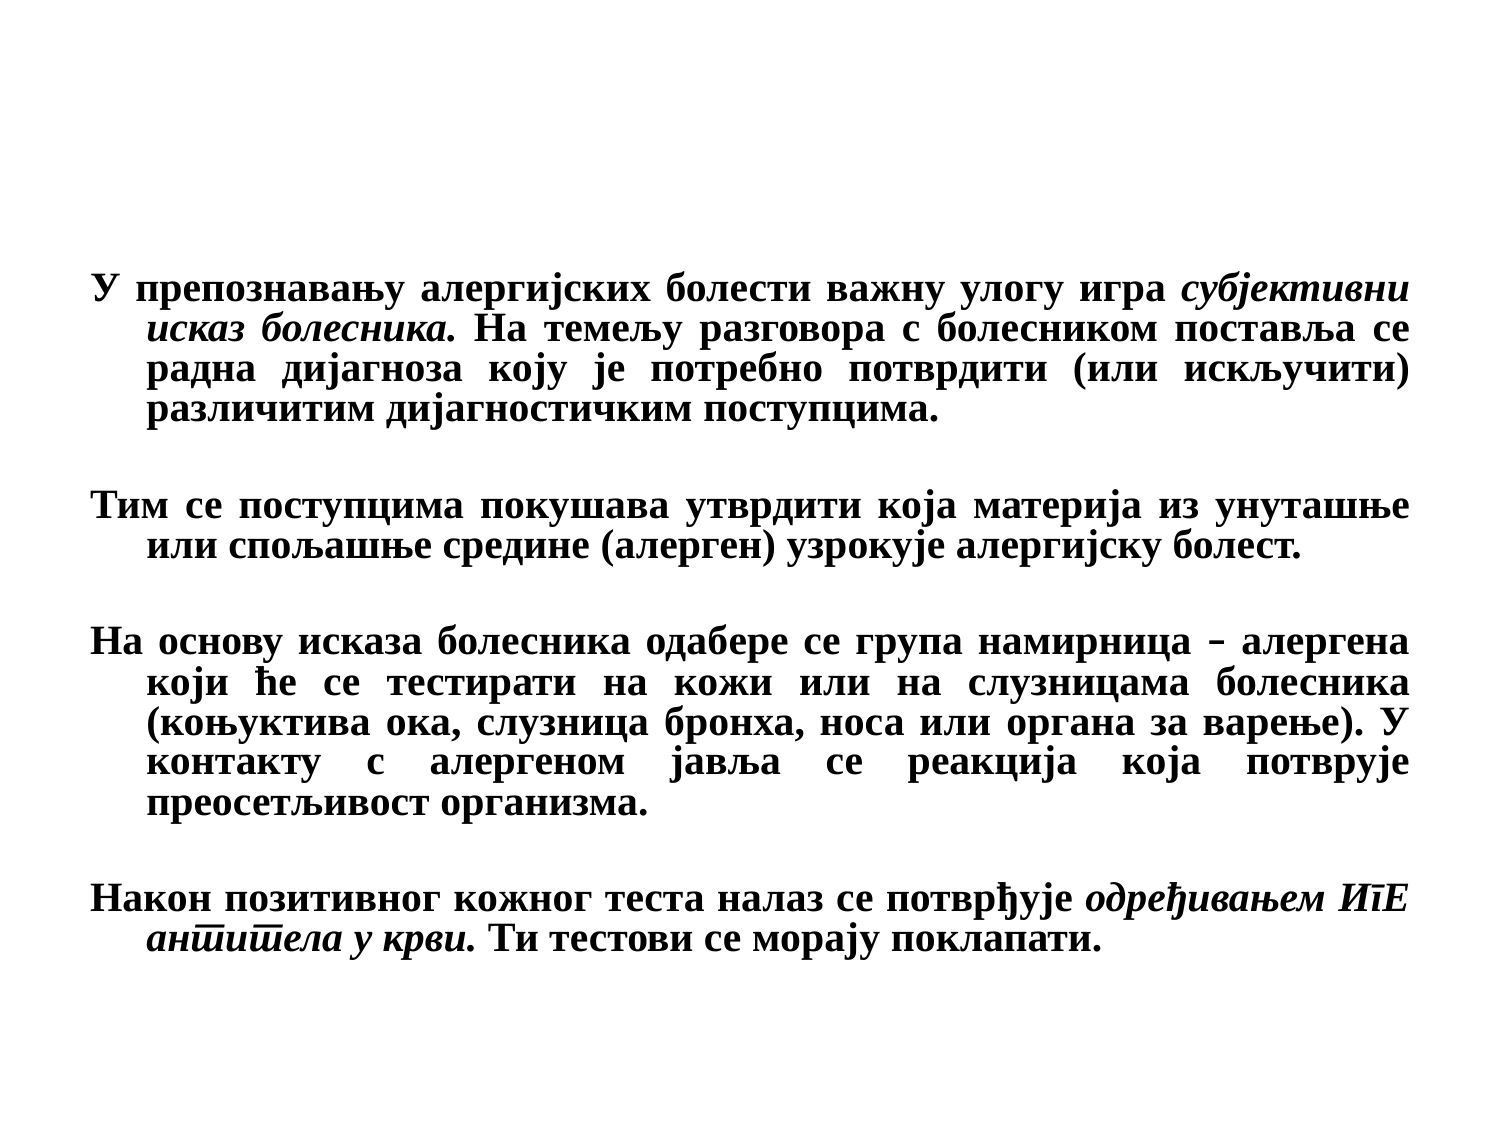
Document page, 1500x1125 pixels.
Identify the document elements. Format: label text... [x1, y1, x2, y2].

list У препознавању алергијских болести важну улогу игра субјективни исказ болесника. На темељу разговора с болесником поставља се радна дијагноза коју је потребно потврдити (или искључити) различитим дијагностичким поступцима. Тим се поступцима покушава утврдити која материја из унуташње или спољашње средине (алерген) узрокује алергијску болест. На основу исказа болесника одабере се група намирница – алергена који ће се тестирати на кожи или на слузницама болесника (коњуктива ока, слузница бронха, носа или органа за варење). У контакту с алергеном јавља се реакција која потврује преосетљивост организма. Након позитивног кожног теста налаз се потврђује одређивањем ИгЕ антитела у крви. Ти тестови се морају поклапати. [75, 262, 1425, 1005]
